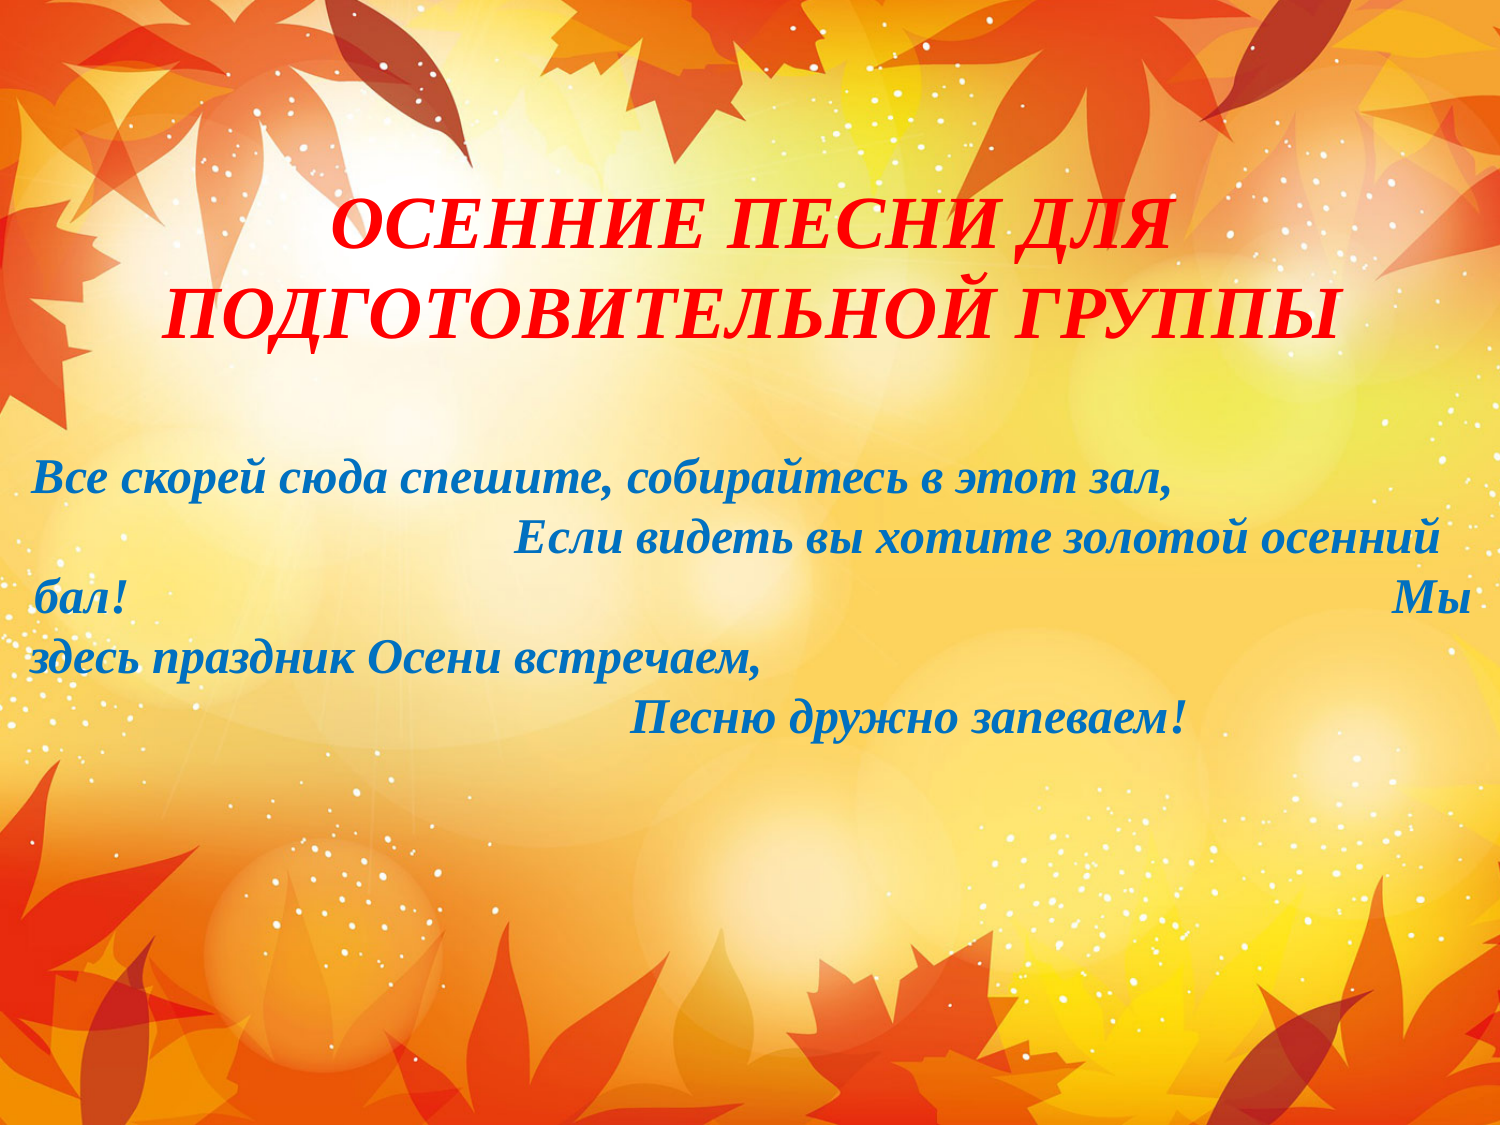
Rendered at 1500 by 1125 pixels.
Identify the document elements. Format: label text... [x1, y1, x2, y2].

picture [0, 0, 1500, 1125]
title ОСЕННИЕ ПЕСНИ ДЛЯ ПОДГОТОВИТЕЛЬНОЙ ГРУППЫ Все скорей сюда спешите, собирайтесь в этот зал, Если видеть вы хотите золотой осенний бал! Мы здесь праздник Осени встречаем, Песню дружно запеваем! [11, 66, 1495, 941]
